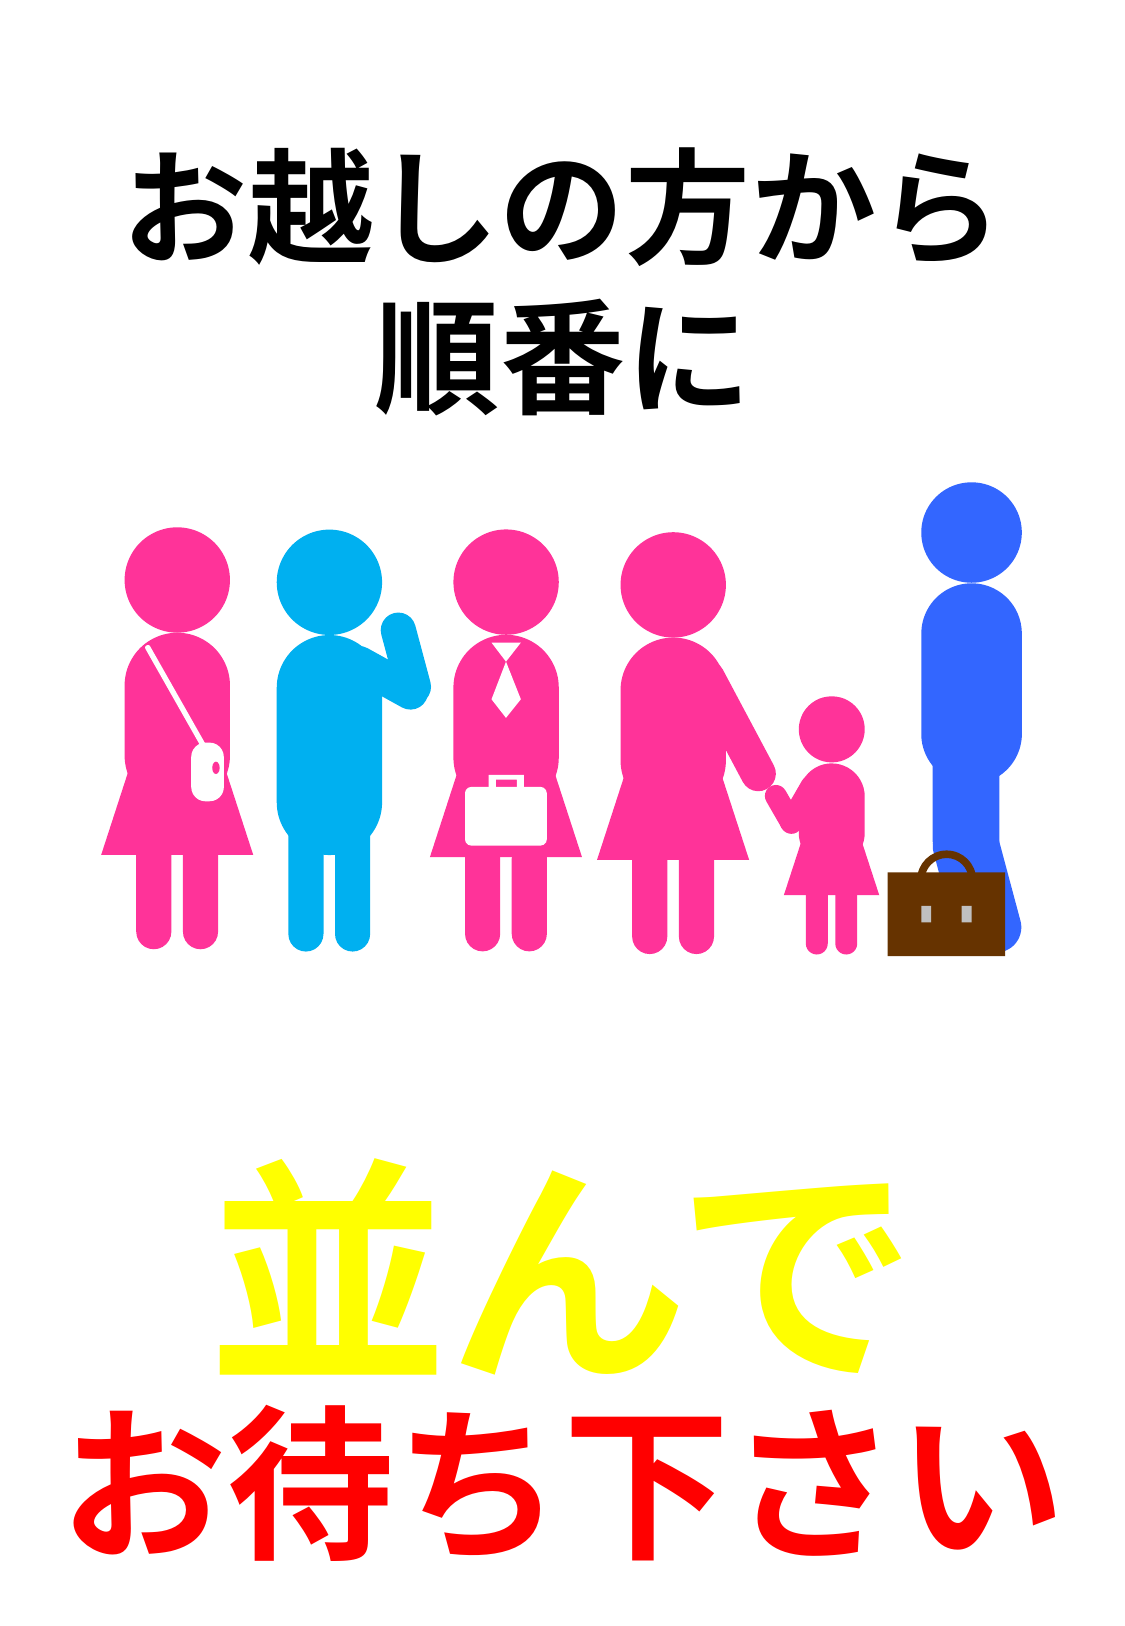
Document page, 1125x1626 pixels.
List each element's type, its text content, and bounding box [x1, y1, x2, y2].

text_box お越しの方から 順番に [1, 121, 1125, 437]
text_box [100, 482, 1023, 957]
text_box 並んで [1, 1115, 1125, 1372]
text_box お待ち下さい [1, 1372, 1125, 1588]
